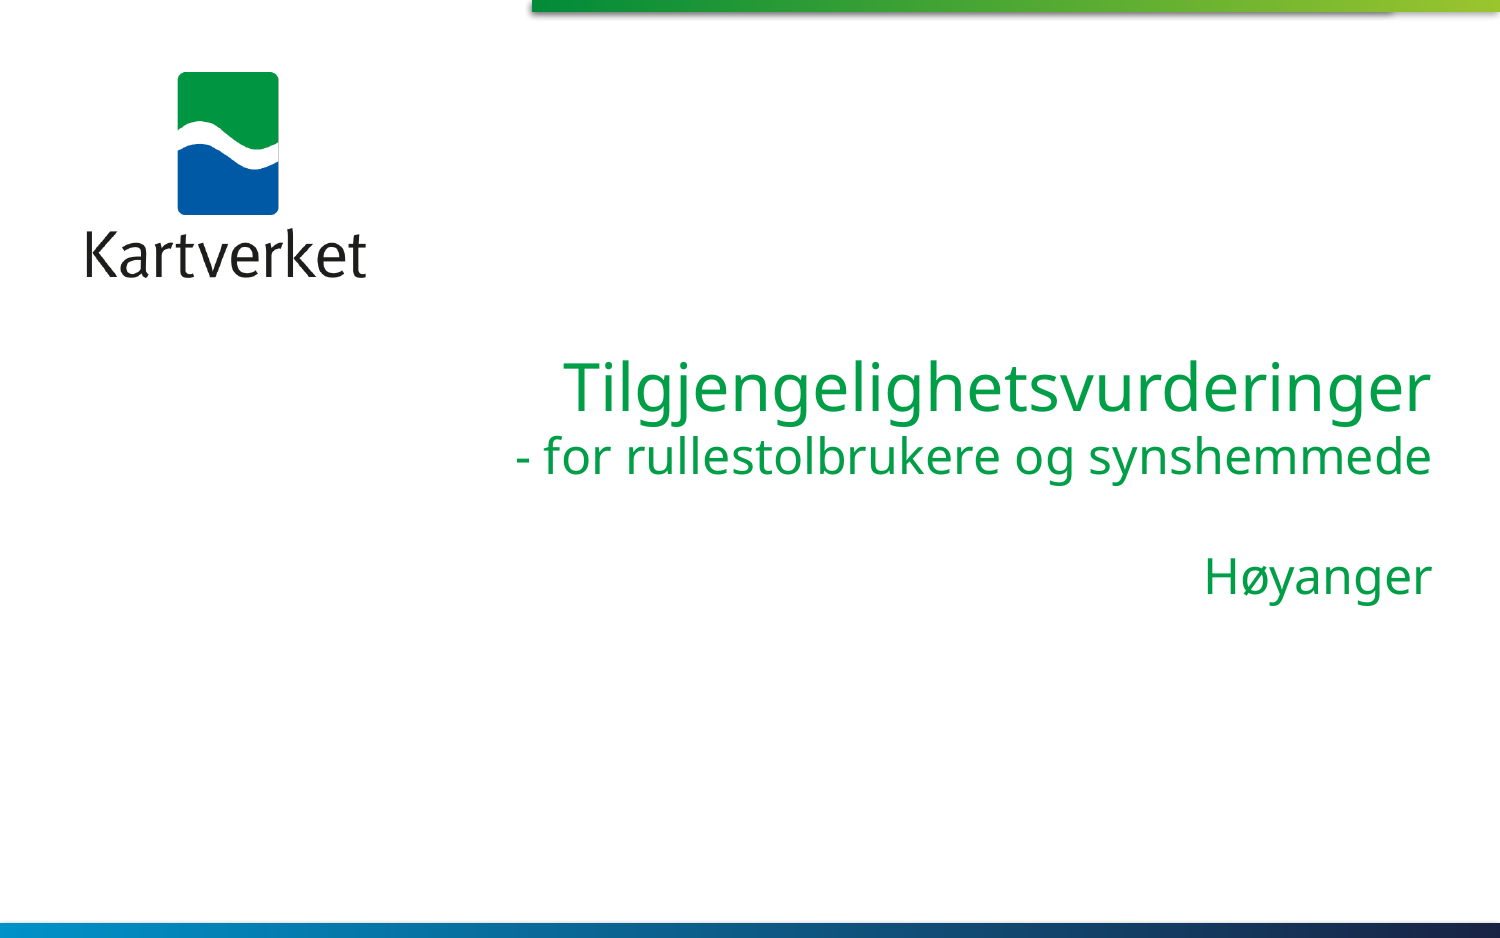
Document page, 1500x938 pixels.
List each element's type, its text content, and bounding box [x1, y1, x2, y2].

text_box Tilgjengelighetsvurderinger - for rullestolbrukere og synshemmede Høyanger [66, 337, 1449, 613]
